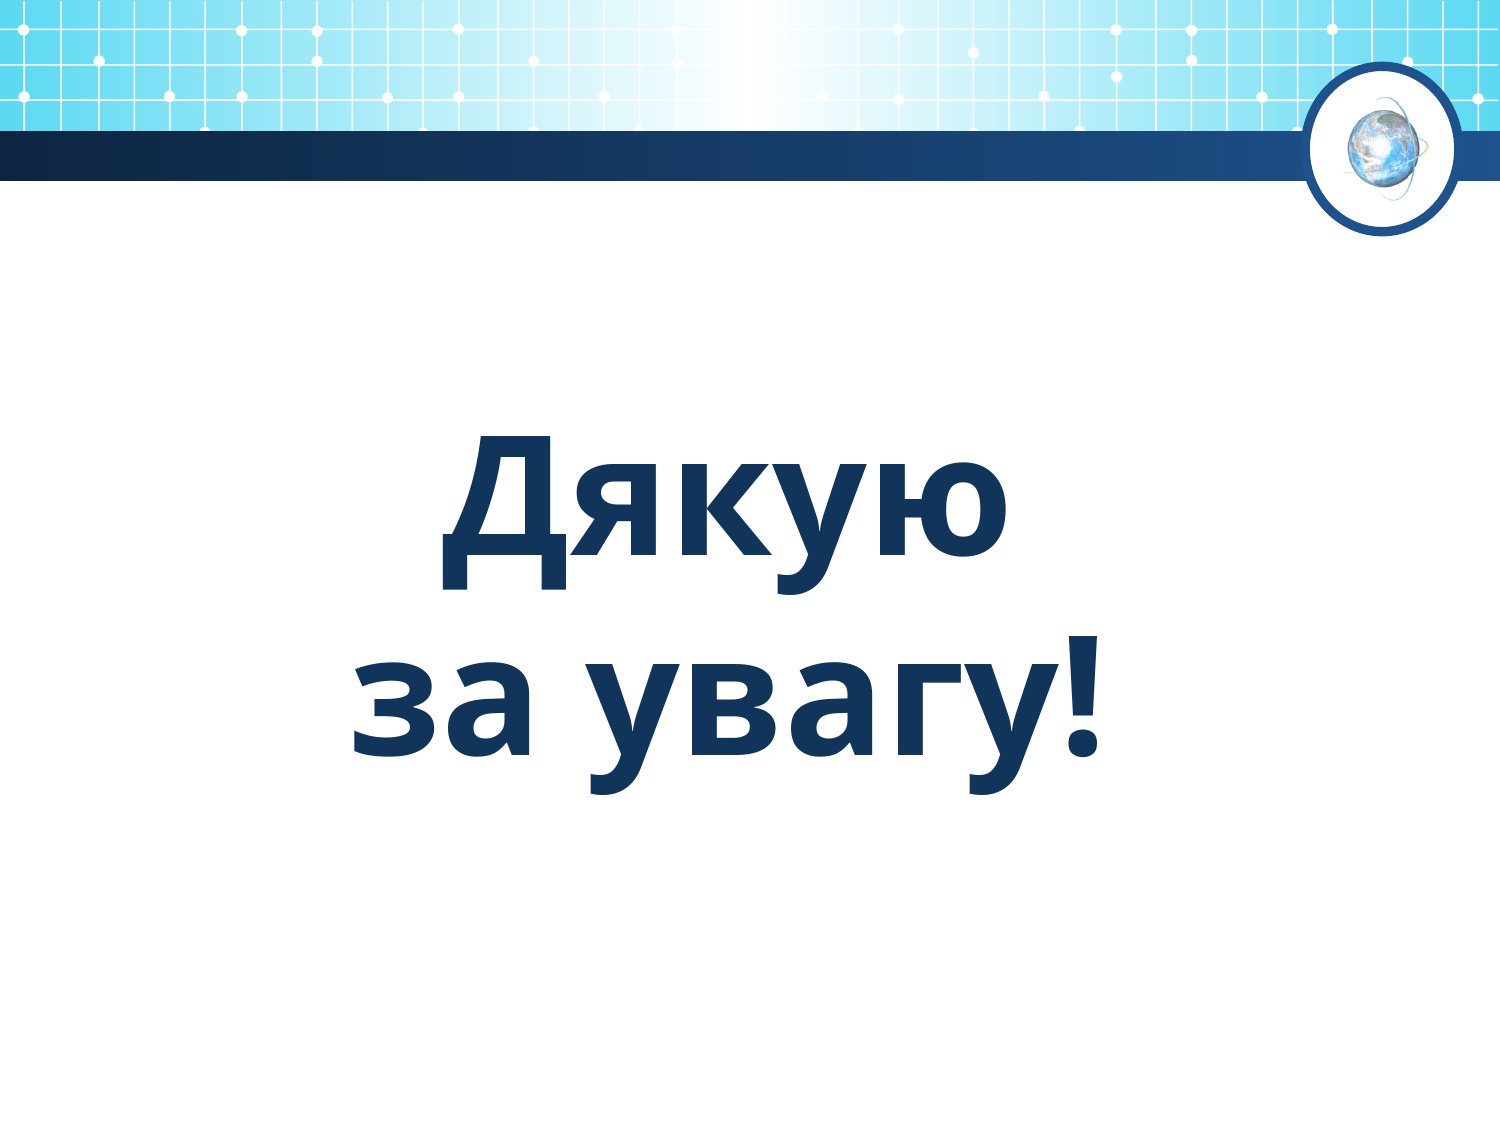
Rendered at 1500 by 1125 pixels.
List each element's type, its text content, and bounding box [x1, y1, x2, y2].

list Дякую за увагу! [75, 201, 1425, 1038]
table_cell 0 [1084, 31, 1089, 64]
picture [1310, 72, 1454, 210]
table_cell 0 [1084, 1, 1089, 28]
table_cell 0 [369, 66, 374, 99]
table_cell 0 [369, 1, 374, 28]
table_cell 0 [369, 31, 374, 64]
table_cell 0 [1084, 102, 1089, 131]
table_cell 0 [1084, 66, 1089, 99]
table_cell 0 [369, 101, 374, 131]
